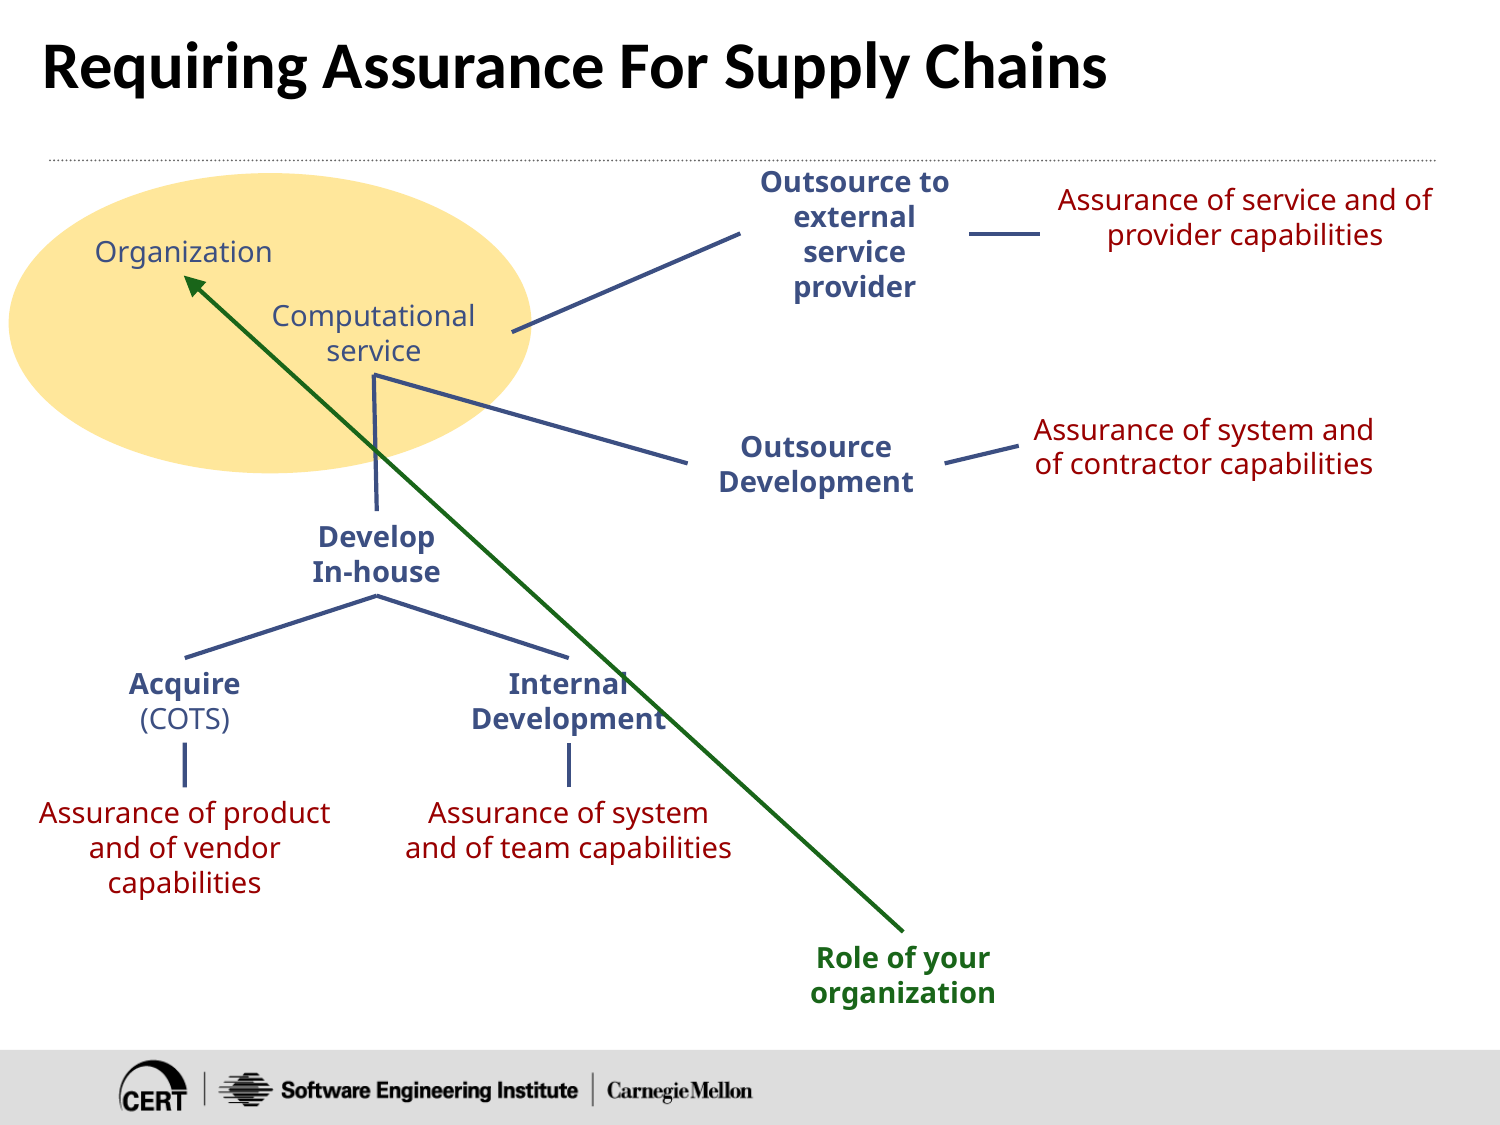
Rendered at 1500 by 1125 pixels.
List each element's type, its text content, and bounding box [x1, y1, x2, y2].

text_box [511, 155, 1451, 333]
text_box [908, 375, 1391, 525]
title Requiring Assurance For Supply Chains [42, 37, 1434, 155]
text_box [4, 375, 178, 909]
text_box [8, 172, 506, 374]
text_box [183, 276, 904, 933]
text_box Role of your organization [723, 931, 1084, 1017]
picture [102, 1056, 765, 1117]
